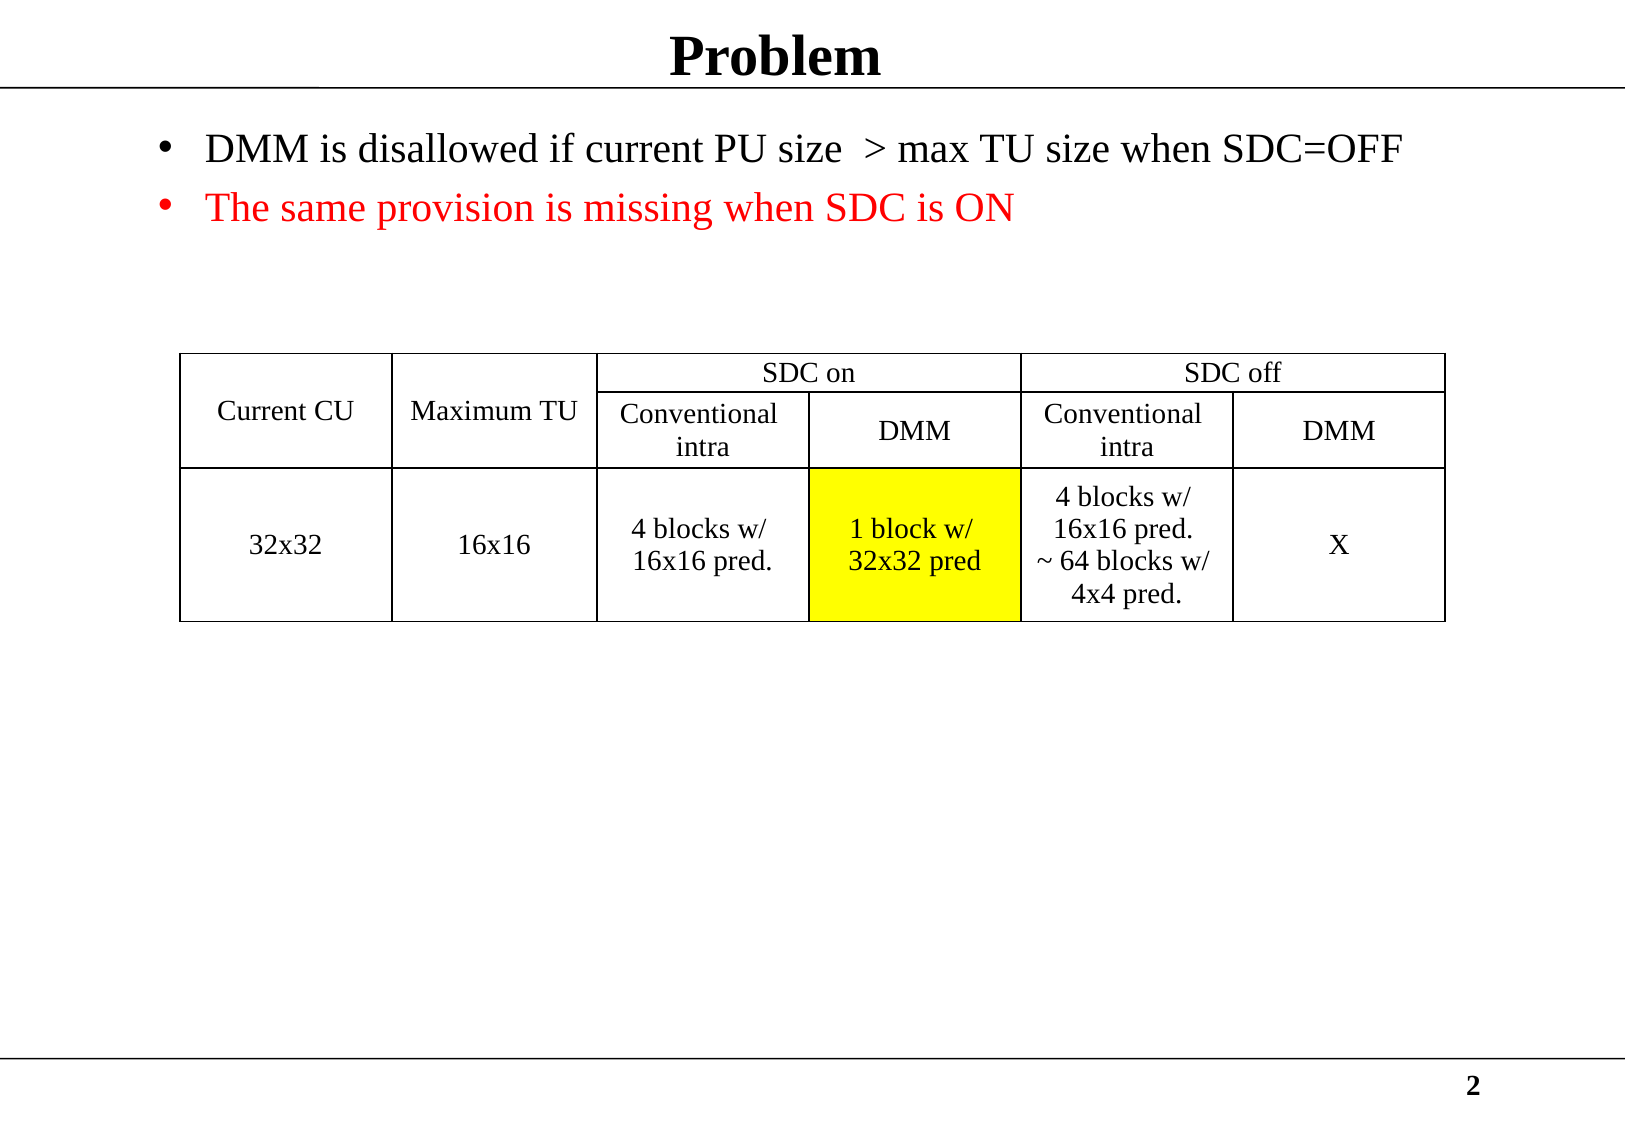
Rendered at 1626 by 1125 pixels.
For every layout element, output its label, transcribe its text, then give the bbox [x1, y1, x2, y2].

table_cell Conventional intra [1022, 393, 1232, 467]
table_header SDC off [1022, 354, 1444, 391]
table_cell DMM [1234, 393, 1444, 467]
title Problem [68, 9, 1484, 94]
list DMM is disallowed if current PU size > max TU size when SDC=OFF The same provision is missing when SDC is ON [68, 113, 1544, 1005]
table_cell Conventional intra [598, 393, 808, 467]
table_cell 32x32 [181, 469, 391, 621]
slide_number 2 [1403, 1058, 1544, 1106]
table_cell 4 blocks w/ 16x16 pred. [598, 469, 808, 621]
table_cell 16x16 [393, 469, 596, 621]
table_cell DMM [810, 393, 1020, 467]
table_cell 4 blocks w/ 16x16 pred. ~ 64 blocks w/ 4x4 pred. [1022, 469, 1232, 621]
table_cell 1 block w/ 32x32 pred [810, 469, 1020, 621]
table_header Maximum TU [393, 354, 596, 467]
table_header Current CU [181, 354, 391, 467]
table_cell X [1234, 469, 1444, 621]
table_header SDC on [598, 354, 1020, 391]
